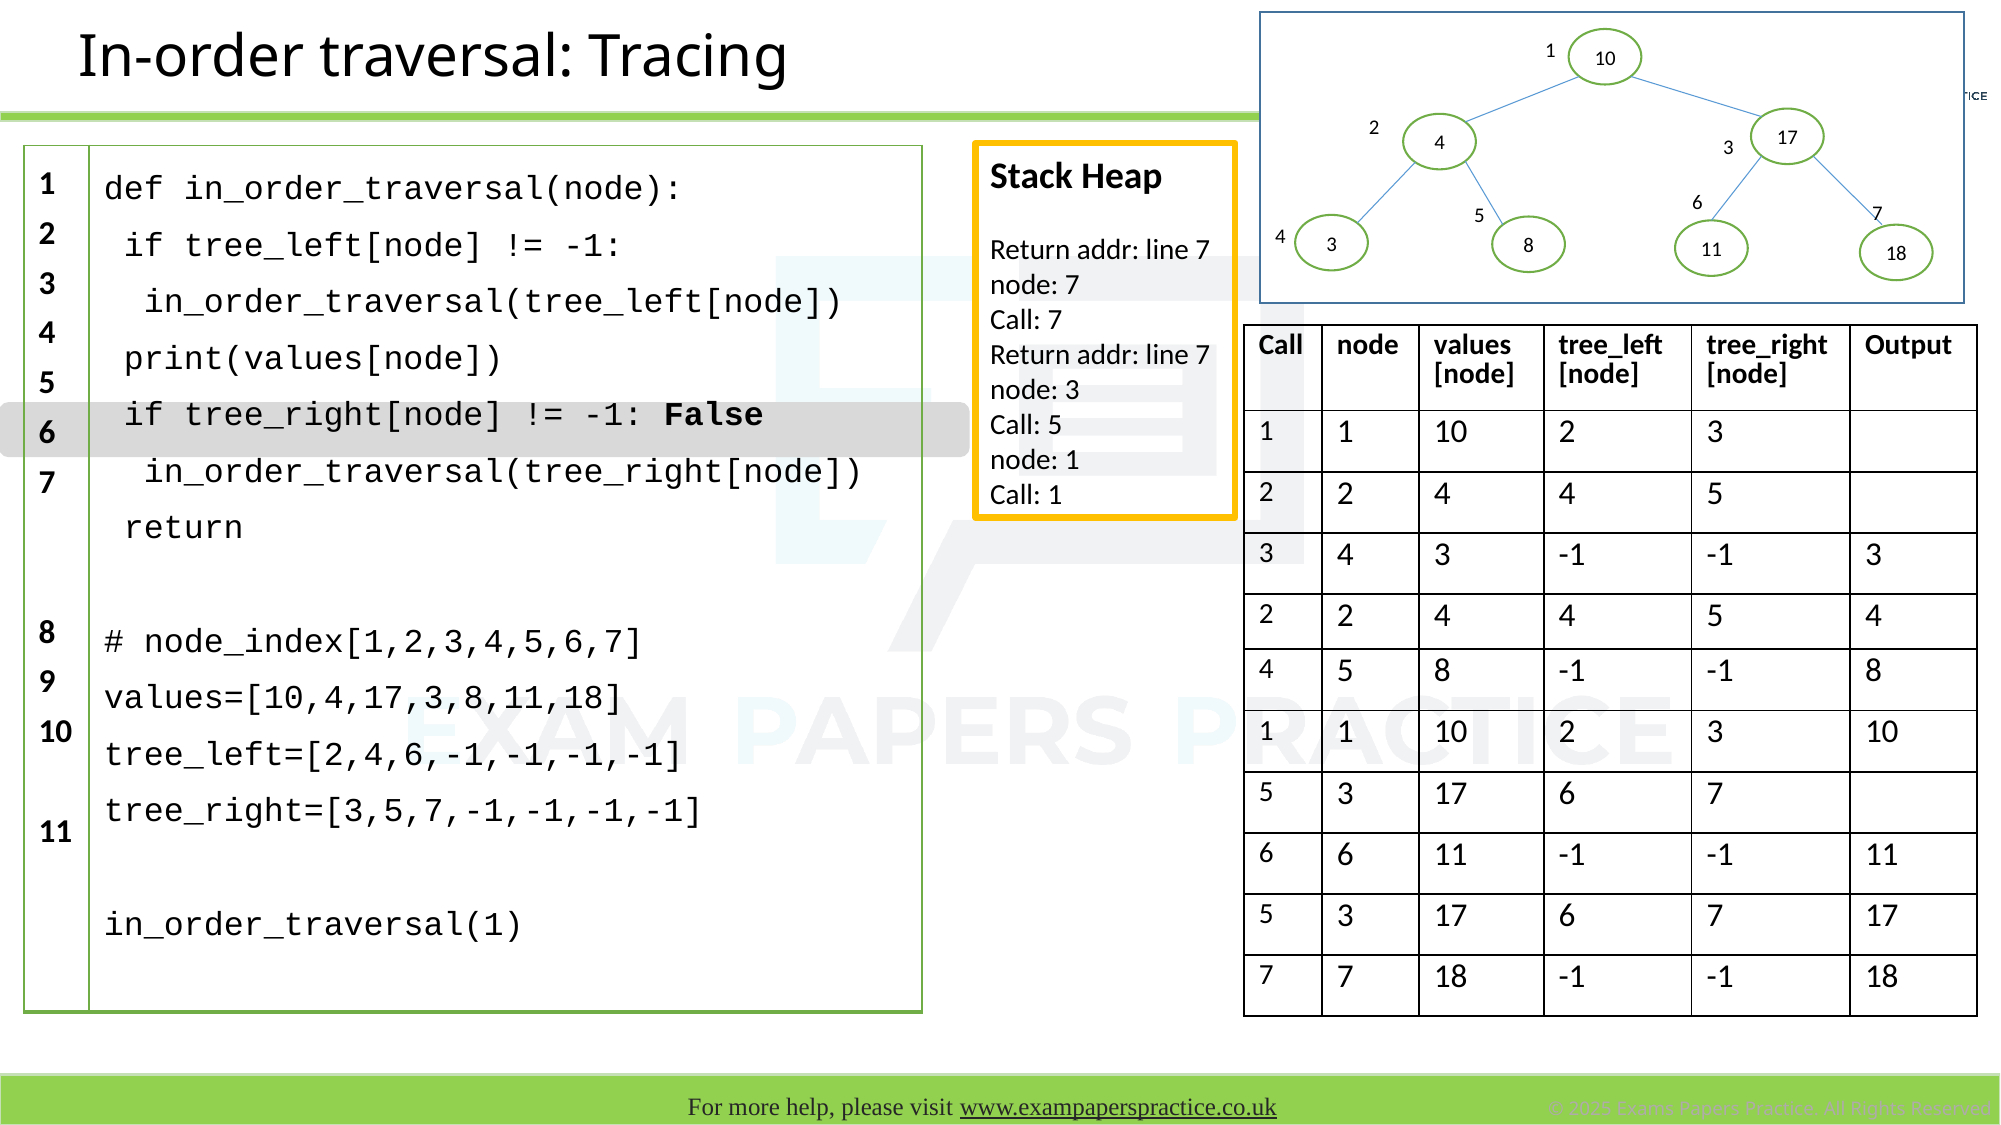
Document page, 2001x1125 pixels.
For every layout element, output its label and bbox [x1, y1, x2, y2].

table_cell [1420, 834, 1543, 893]
table_cell [1245, 895, 1321, 954]
table_cell [1851, 895, 1976, 954]
table_cell [1545, 773, 1691, 832]
table_header [1323, 326, 1418, 410]
table_cell [1323, 411, 1418, 471]
table_cell [1245, 711, 1321, 771]
table_cell [1545, 534, 1691, 593]
table_cell [1692, 595, 1849, 648]
table_header [1245, 326, 1321, 410]
table_cell [1692, 534, 1849, 593]
table_cell [1323, 895, 1418, 954]
table_cell [1545, 473, 1691, 532]
table_cell [1323, 534, 1418, 593]
table_cell [1545, 711, 1691, 771]
table_header [1692, 326, 1849, 410]
table_cell [1420, 473, 1543, 532]
table_cell [1545, 411, 1691, 471]
title [63, 9, 1405, 106]
table_header [25, 146, 88, 1010]
table_cell [1420, 711, 1543, 771]
table_header [1420, 326, 1543, 410]
table_cell [1420, 650, 1543, 710]
table_cell [1545, 956, 1691, 1015]
table_cell [1692, 956, 1849, 1015]
table_header [1851, 326, 1976, 410]
table_cell [1545, 834, 1691, 893]
table_cell [1245, 411, 1321, 471]
table_header [90, 146, 921, 1010]
table_cell [1851, 473, 1976, 532]
table_cell [1323, 834, 1418, 893]
table_cell [1323, 650, 1418, 710]
table_cell [1420, 956, 1543, 1015]
table_cell [1851, 534, 1976, 593]
text_box [1260, 12, 1965, 303]
table_cell [1323, 956, 1418, 1015]
table_cell [1323, 595, 1418, 648]
table_cell [1420, 595, 1543, 648]
table_cell [1420, 773, 1543, 832]
table_cell [1692, 773, 1849, 832]
table_cell [1692, 711, 1849, 771]
table_header [1545, 326, 1691, 410]
table_cell [1692, 473, 1849, 532]
table_cell [1851, 834, 1976, 893]
table_cell [1245, 534, 1321, 593]
text_box [923, 402, 970, 458]
table_cell [1245, 956, 1321, 1015]
table_cell [1851, 595, 1976, 648]
table_cell [1245, 650, 1321, 710]
text_box [0, 402, 23, 458]
text_box [975, 143, 1236, 518]
table_cell [1851, 650, 1976, 710]
table_cell [1245, 595, 1321, 648]
table_cell [1420, 534, 1543, 593]
table_cell [1323, 473, 1418, 532]
table_cell [1851, 773, 1976, 832]
table_cell [1245, 773, 1321, 832]
table_cell [1323, 773, 1418, 832]
table_cell [1245, 834, 1321, 893]
table_cell [1545, 650, 1691, 710]
table_cell [1420, 895, 1543, 954]
table_cell [1851, 711, 1976, 771]
table_cell [1545, 595, 1691, 648]
table_cell [1851, 411, 1976, 471]
table_cell [1692, 411, 1849, 471]
table_cell [1692, 834, 1849, 893]
table_cell [1545, 895, 1691, 954]
table_cell [1323, 711, 1418, 771]
table_cell [1245, 473, 1321, 532]
table_cell [1692, 895, 1849, 954]
table_cell [1420, 411, 1543, 471]
table_cell [1692, 650, 1849, 710]
table_cell [1851, 956, 1976, 1015]
